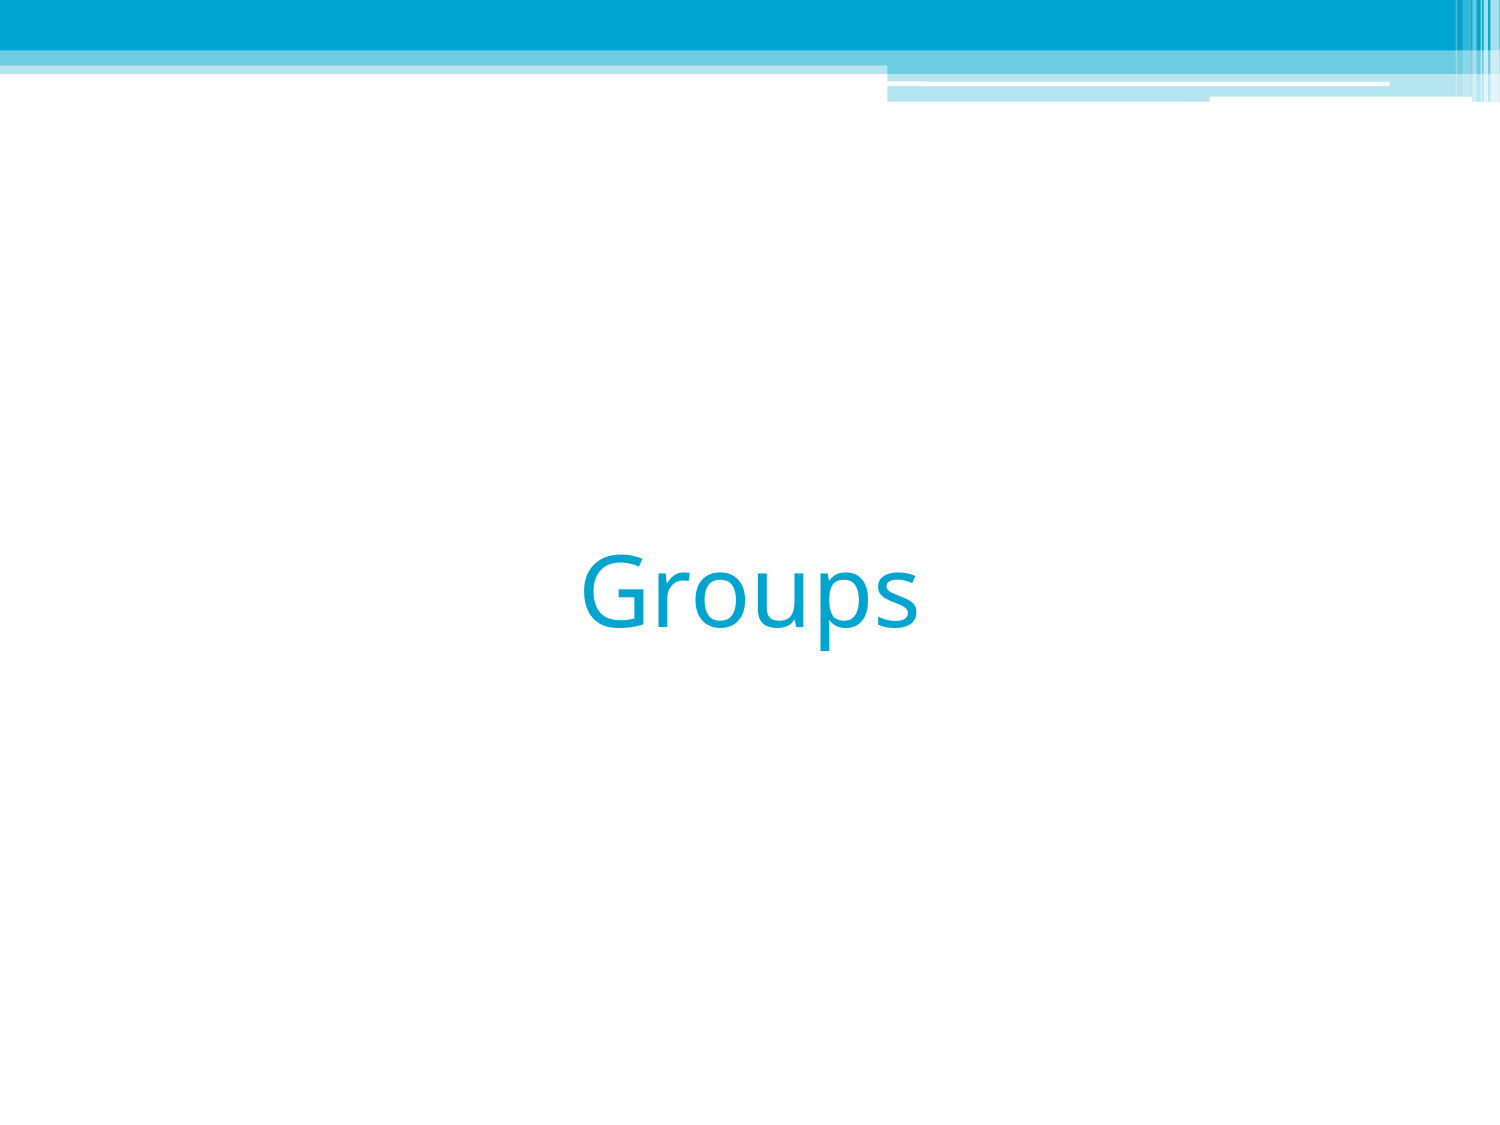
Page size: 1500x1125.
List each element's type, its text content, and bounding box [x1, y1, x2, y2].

title Groups [75, 500, 1425, 676]
